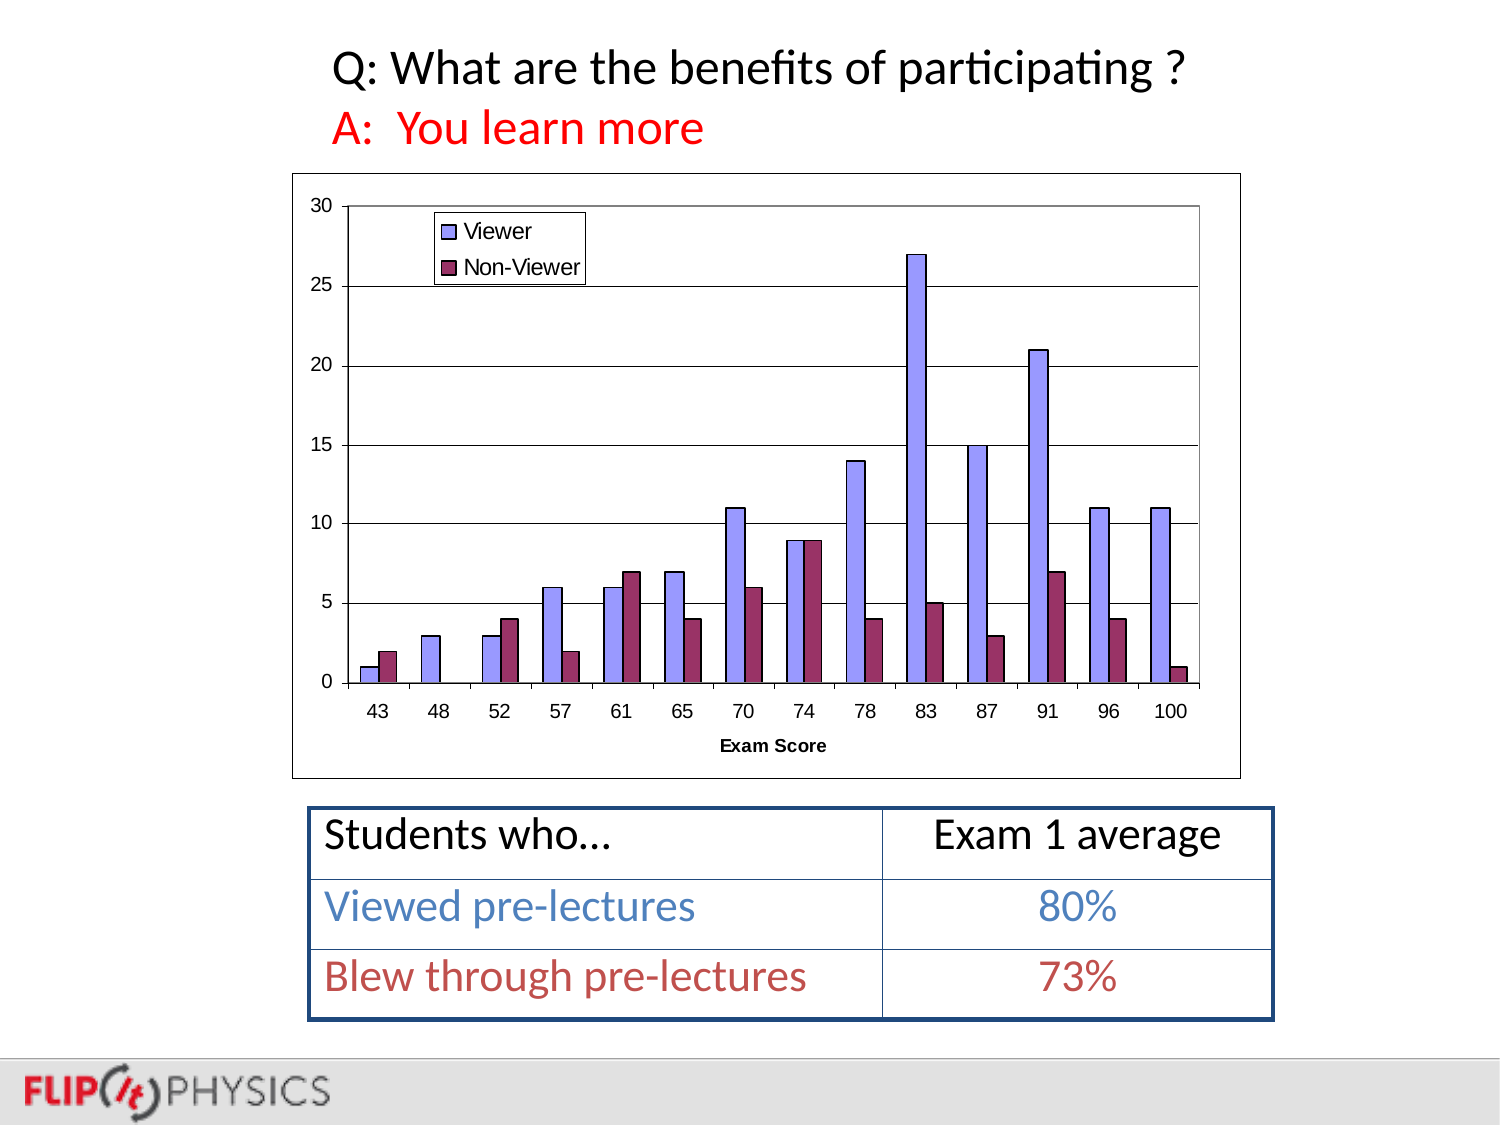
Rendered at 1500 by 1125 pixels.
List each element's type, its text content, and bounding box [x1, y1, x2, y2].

table_cell Blew through pre-lectures [311, 950, 882, 1017]
table_cell 80% [883, 880, 1271, 949]
table_cell 73% [883, 950, 1271, 1017]
table_header Students who… [311, 810, 882, 879]
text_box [283, 165, 1250, 787]
table_header Exam 1 average [883, 810, 1271, 879]
text_box Q: What are the benefits of participating ? A: You learn more [317, 27, 1203, 162]
table_cell Viewed pre-lectures [311, 880, 882, 949]
picture [0, 1058, 1500, 1125]
